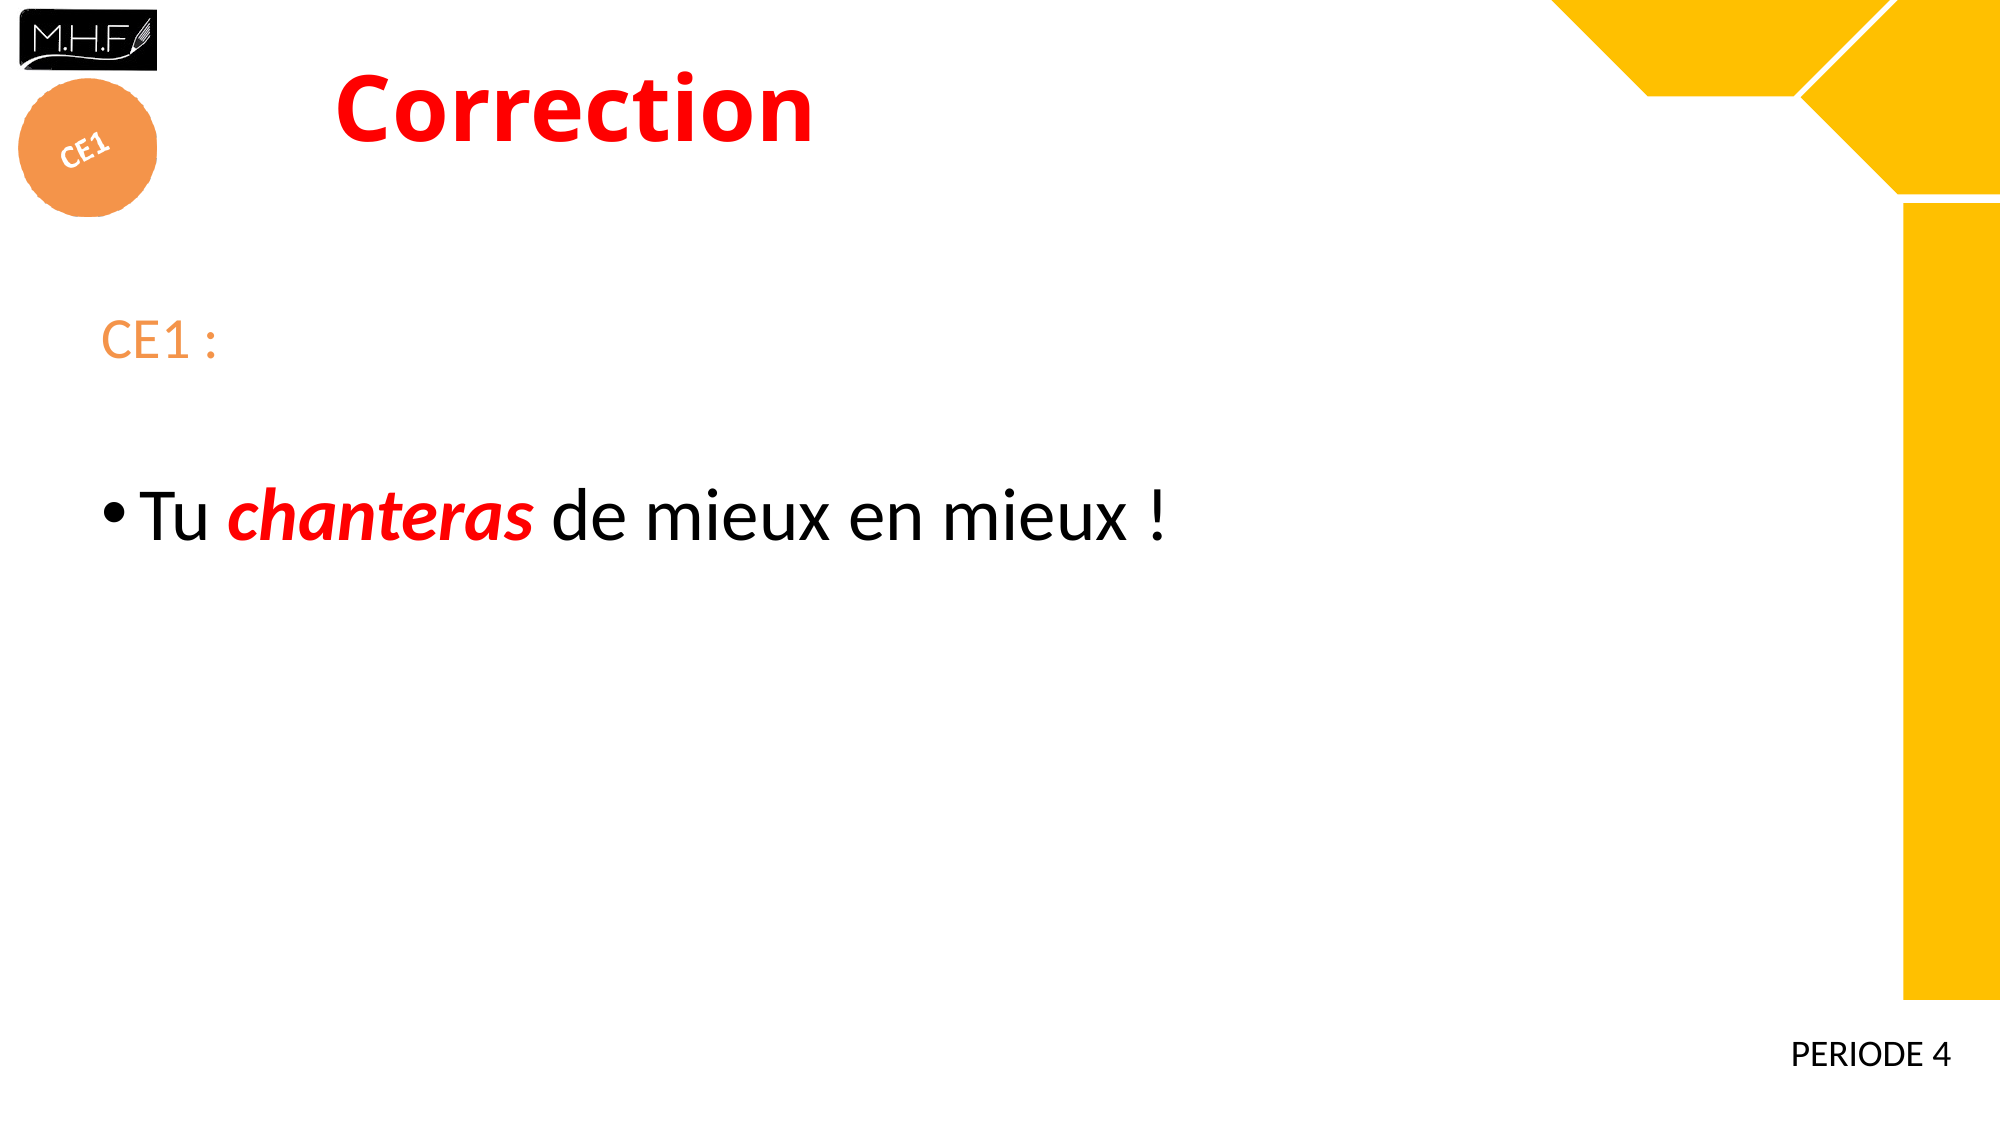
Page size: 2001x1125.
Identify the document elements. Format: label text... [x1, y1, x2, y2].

text_box PERIODE 4 [1362, 1021, 1967, 1125]
text_box [1549, 0, 1892, 98]
picture [16, 7, 157, 74]
picture [18, 78, 157, 218]
text_box [1902, 202, 2000, 1001]
title Correction [318, 3, 1865, 221]
list CE1 : Tu chanteras de mieux en mieux ! [86, 300, 1853, 1015]
text_box [1799, 0, 2000, 196]
